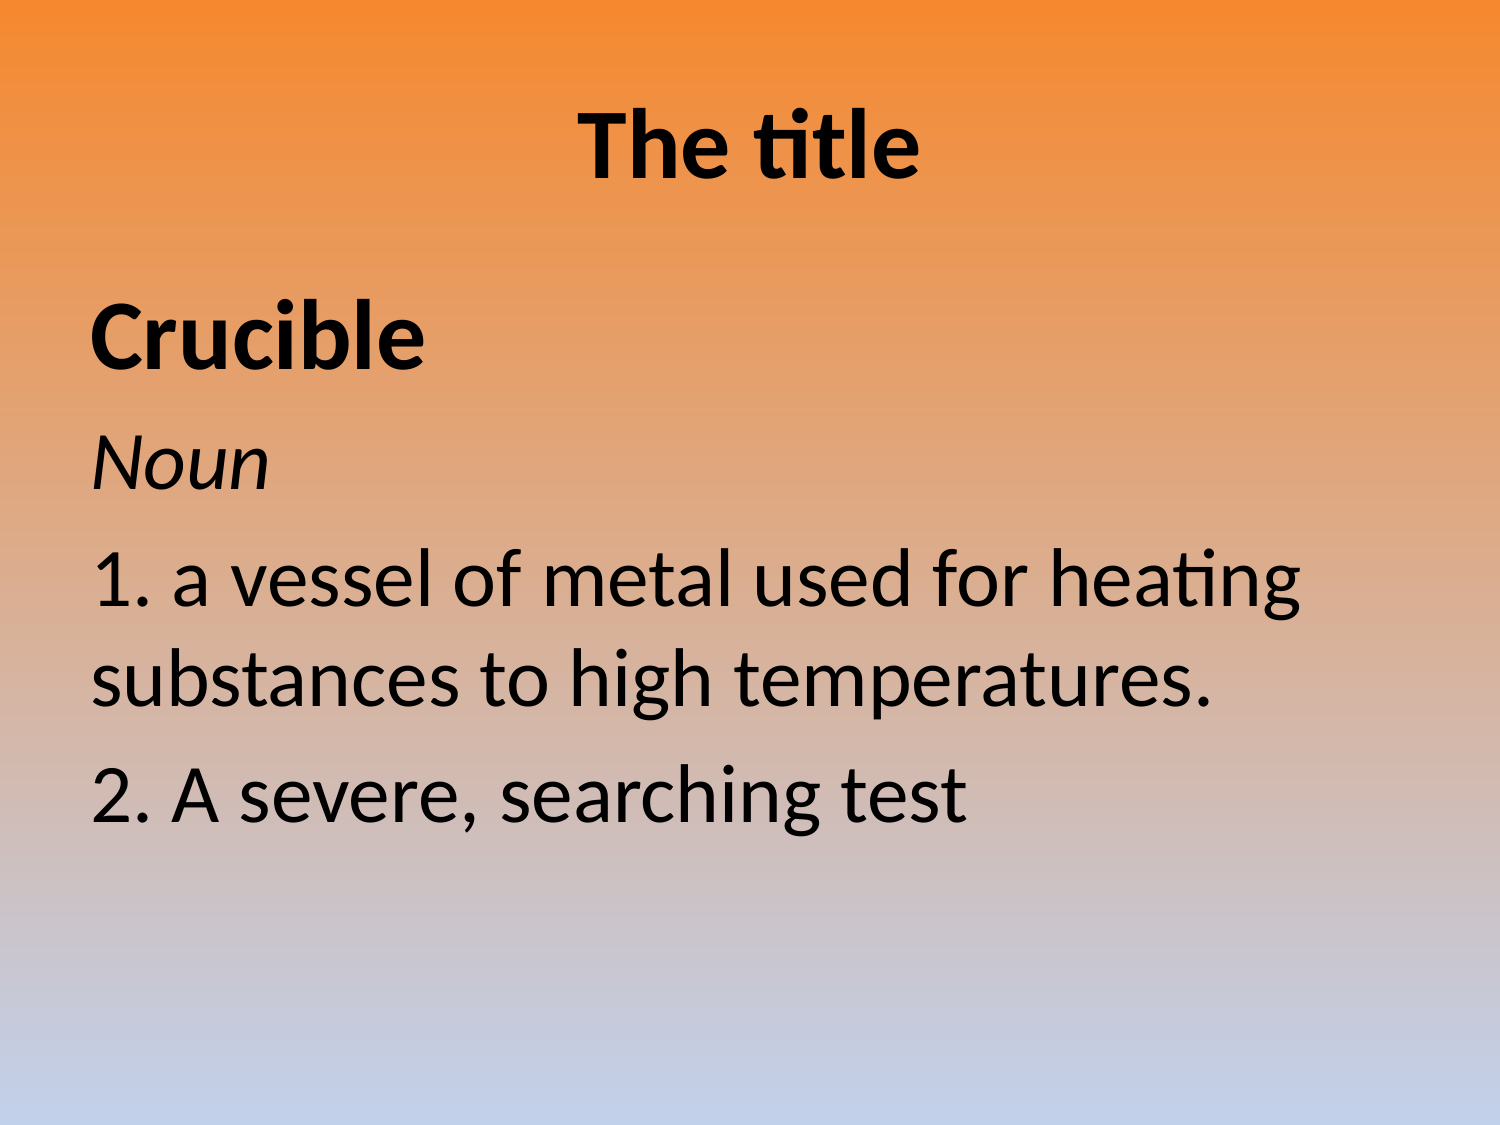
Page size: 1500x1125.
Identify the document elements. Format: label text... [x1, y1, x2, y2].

title The title [75, 45, 1425, 233]
list Crucible Noun 1. a vessel of metal used for heating substances to high temperatures. 2. A severe, searching test [75, 262, 1425, 1005]
